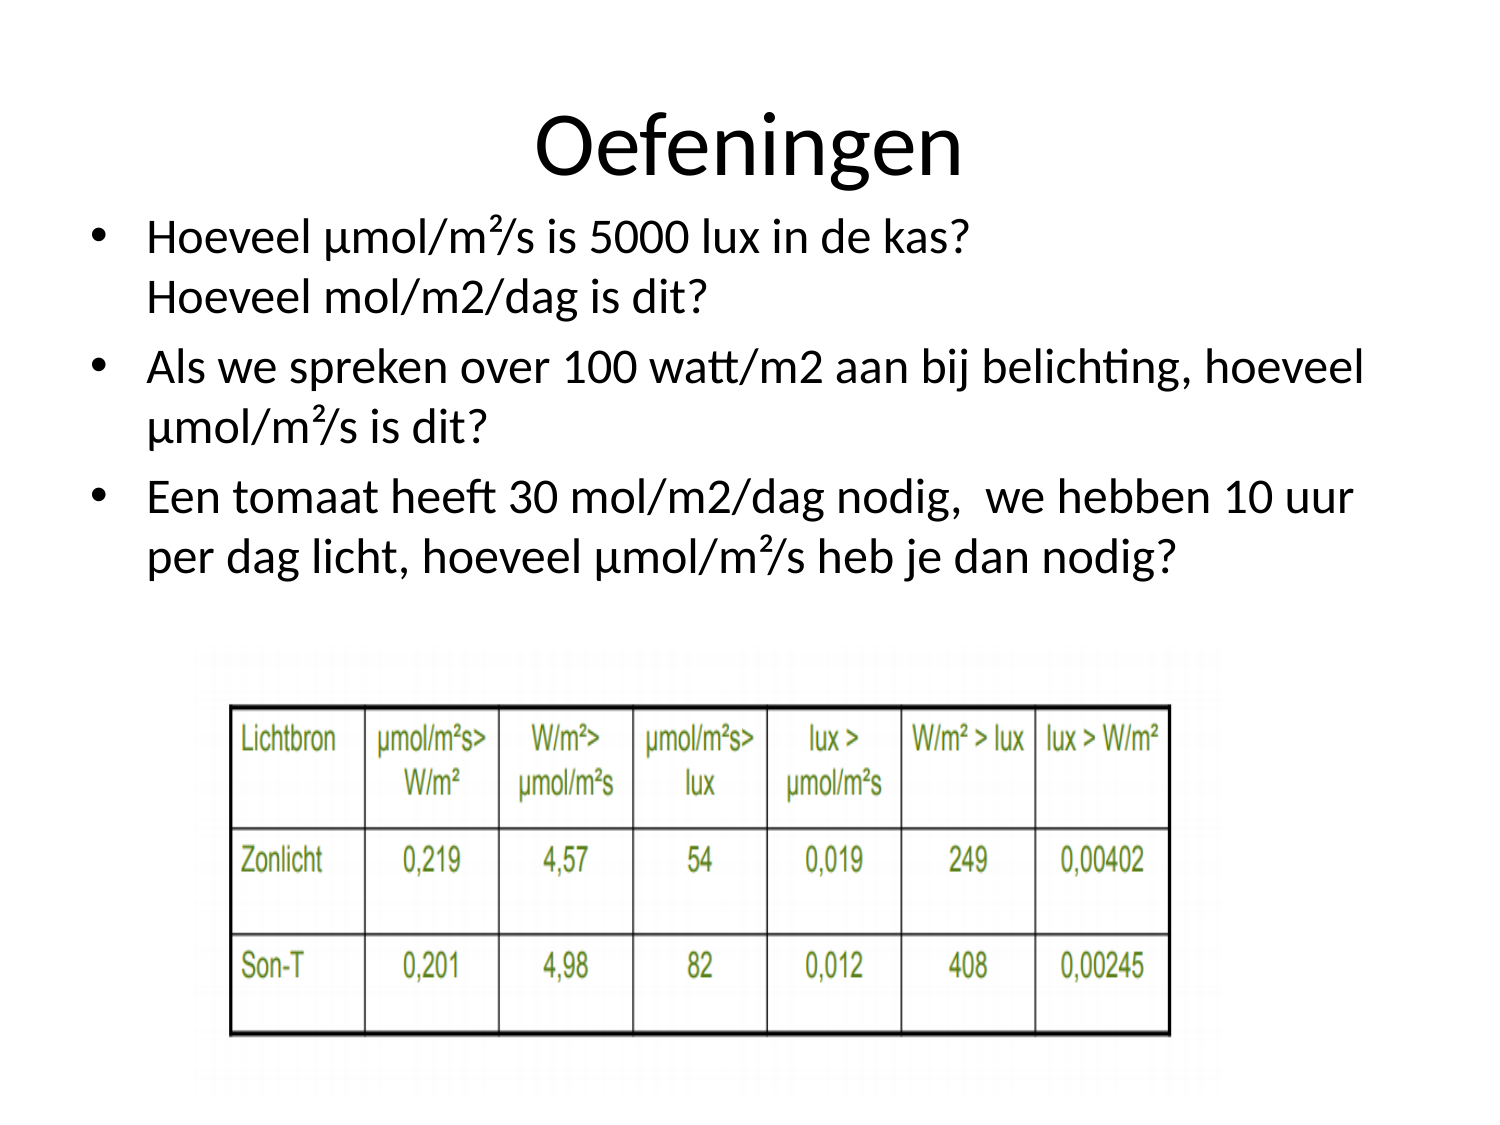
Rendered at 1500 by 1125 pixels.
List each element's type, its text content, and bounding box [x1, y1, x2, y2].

picture [194, 644, 1223, 1097]
list Hoeveel µmol/m²/s is 5000 lux in de kas? Hoeveel mol/m2/dag is dit? Als we spreken over 100 watt/m2 aan bij belichting, hoeveel µmol/m²/s is dit? Een tomaat heeft 30 mol/m2/dag nodig, we hebben 10 uur per dag licht, hoeveel µmol/m²/s heb je dan nodig? [75, 196, 1425, 1106]
title Oefeningen [75, 45, 1425, 196]
